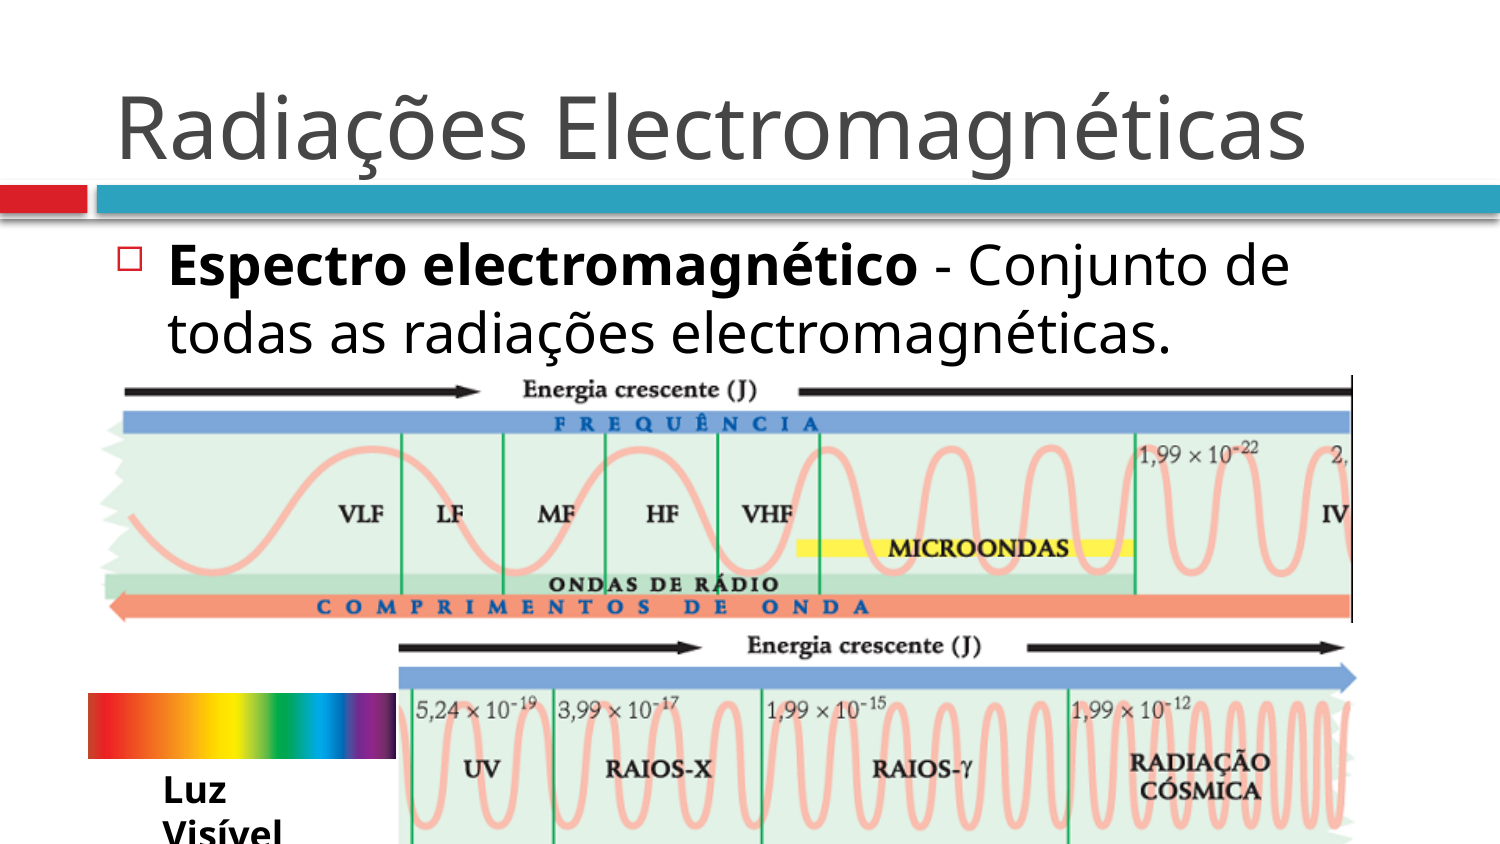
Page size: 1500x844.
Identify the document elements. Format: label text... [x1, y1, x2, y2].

picture [88, 693, 312, 760]
list Espectro electromagnético - Conjunto de todas as radiações electromagnéticas. [99, 221, 1436, 759]
text_box Luz Visível [147, 769, 351, 844]
picture [398, 628, 1365, 844]
title Radiações Electromagnéticas [99, 19, 1438, 185]
picture [335, 693, 396, 760]
picture [97, 375, 1353, 623]
